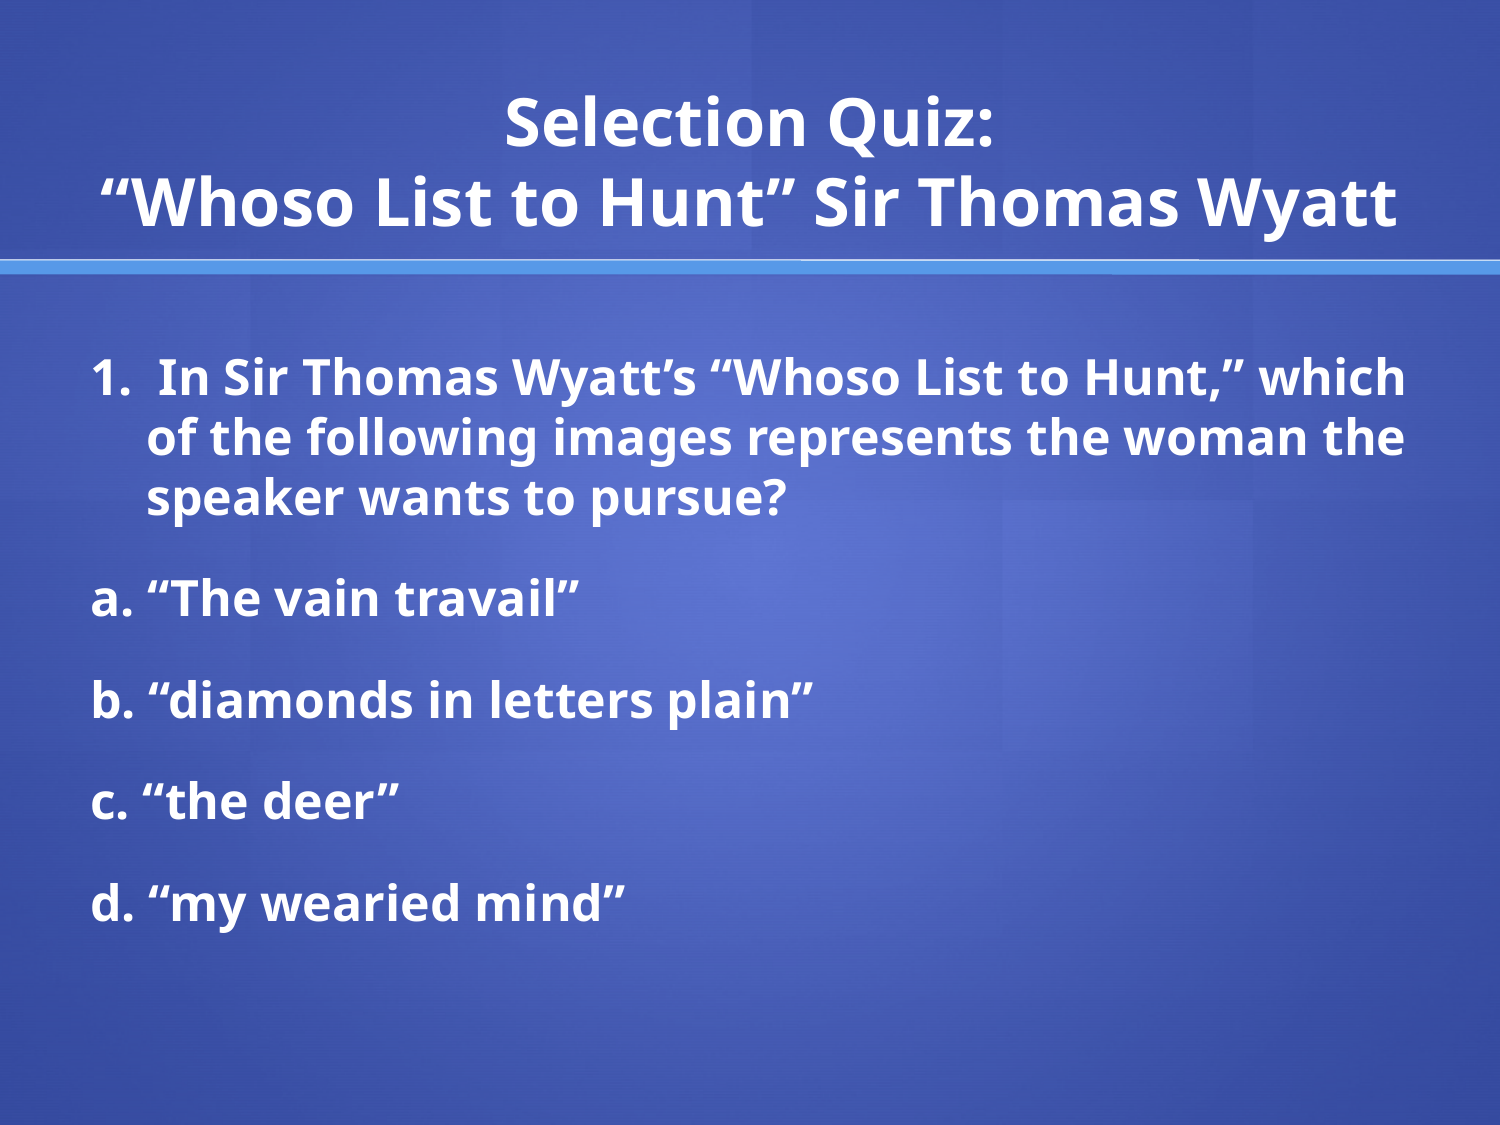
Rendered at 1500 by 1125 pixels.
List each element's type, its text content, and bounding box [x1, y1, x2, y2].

list 1. In Sir Thomas Wyatt’s “Whoso List to Hunt,” which of the following images represents the woman the speaker wants to pursue? a. “The vain travail” b. “diamonds in letters plain” c. “the deer” d. “my wearied mind” [75, 337, 1425, 988]
title Selection Quiz: “Whoso List to Hunt” Sir Thomas Wyatt [75, 45, 1425, 275]
